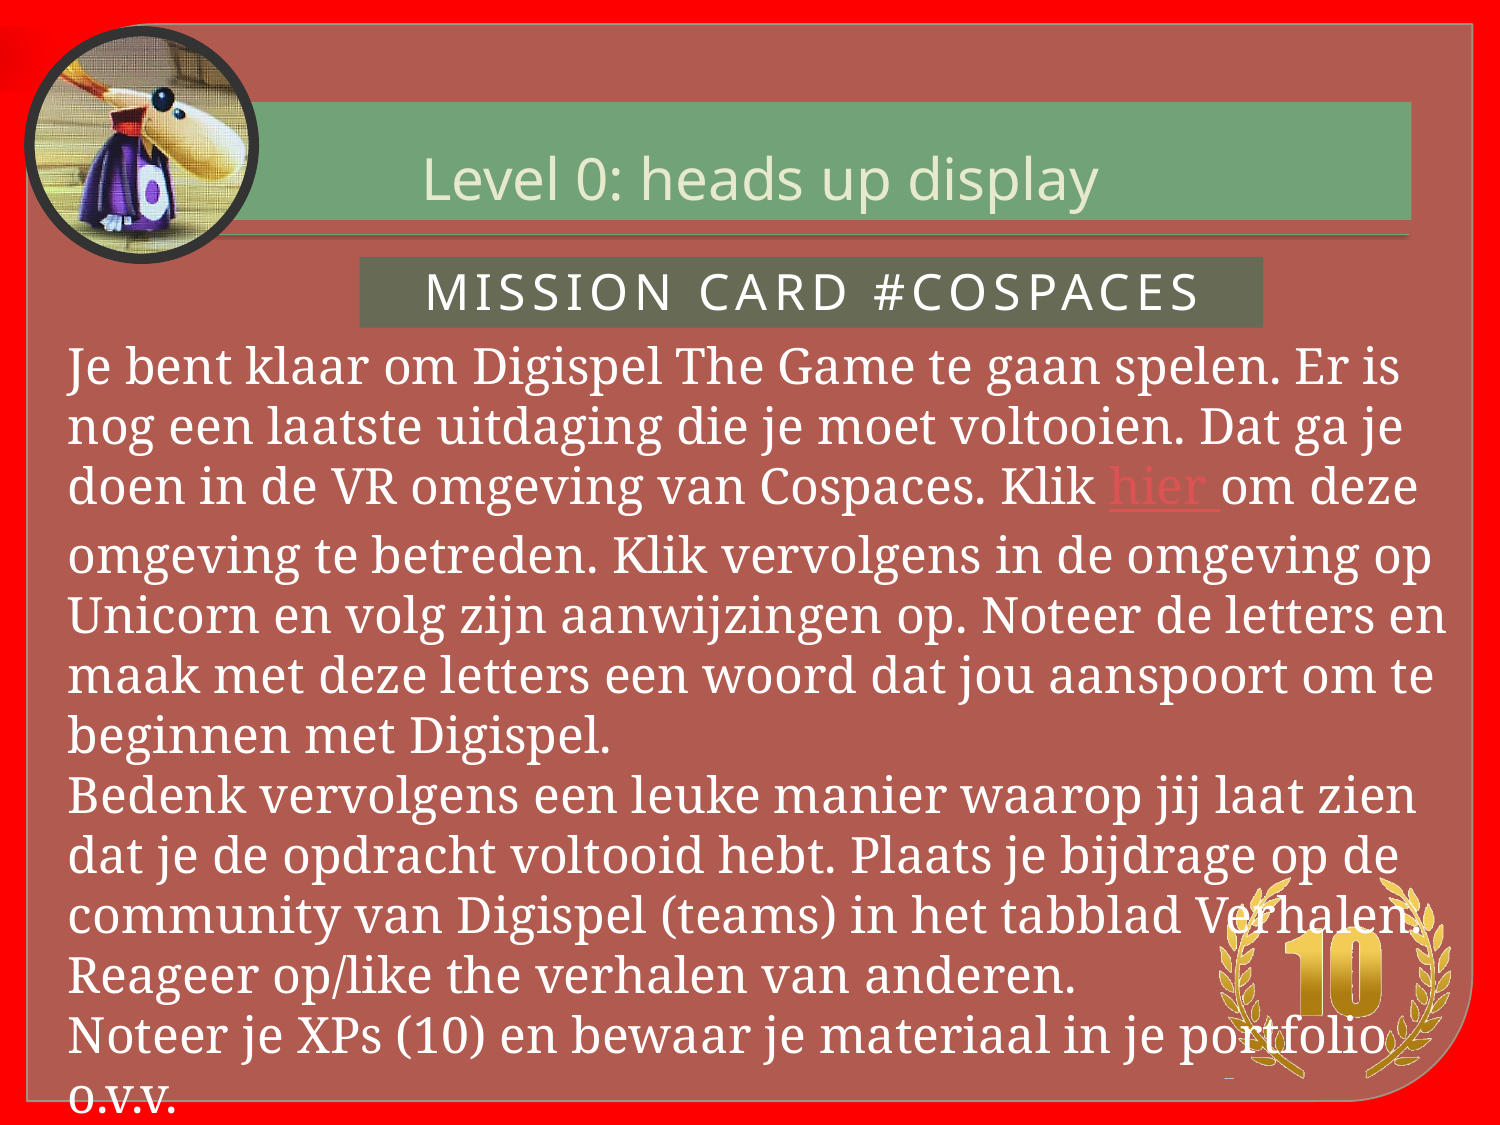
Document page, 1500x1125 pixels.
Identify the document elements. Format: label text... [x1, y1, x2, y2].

text_box Mission card #cospaces [359, 256, 1264, 327]
picture [1216, 869, 1453, 1079]
title Level 0: heads up display [260, 101, 1412, 220]
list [29, 31, 255, 260]
text_box Je bent klaar om Digispel The Game te gaan spelen. Er is nog een laatste uitdaging die je moet voltooien. Dat ga je doen in de VR omgeving van Cospaces. Klik hier om deze omgeving te betreden. Klik vervolgens in de omgeving op Unicorn en volg zijn aanwijzingen op. Noteer de letters en maak met deze letters een woord dat jou aanspoort om te beginnen met Digispel. Bedenk vervolgens een leuke manier waarop jij laat zien dat je de opdracht voltooid hebt. Plaats je bijdrage op de community van Digispel (teams) in het tabblad Verhalen. Reageer op/like the verhalen van anderen. Noteer je XPs (10) en bewaar je materiaal in je portfolio o.v.v. mission card nr. [53, 327, 1471, 1125]
